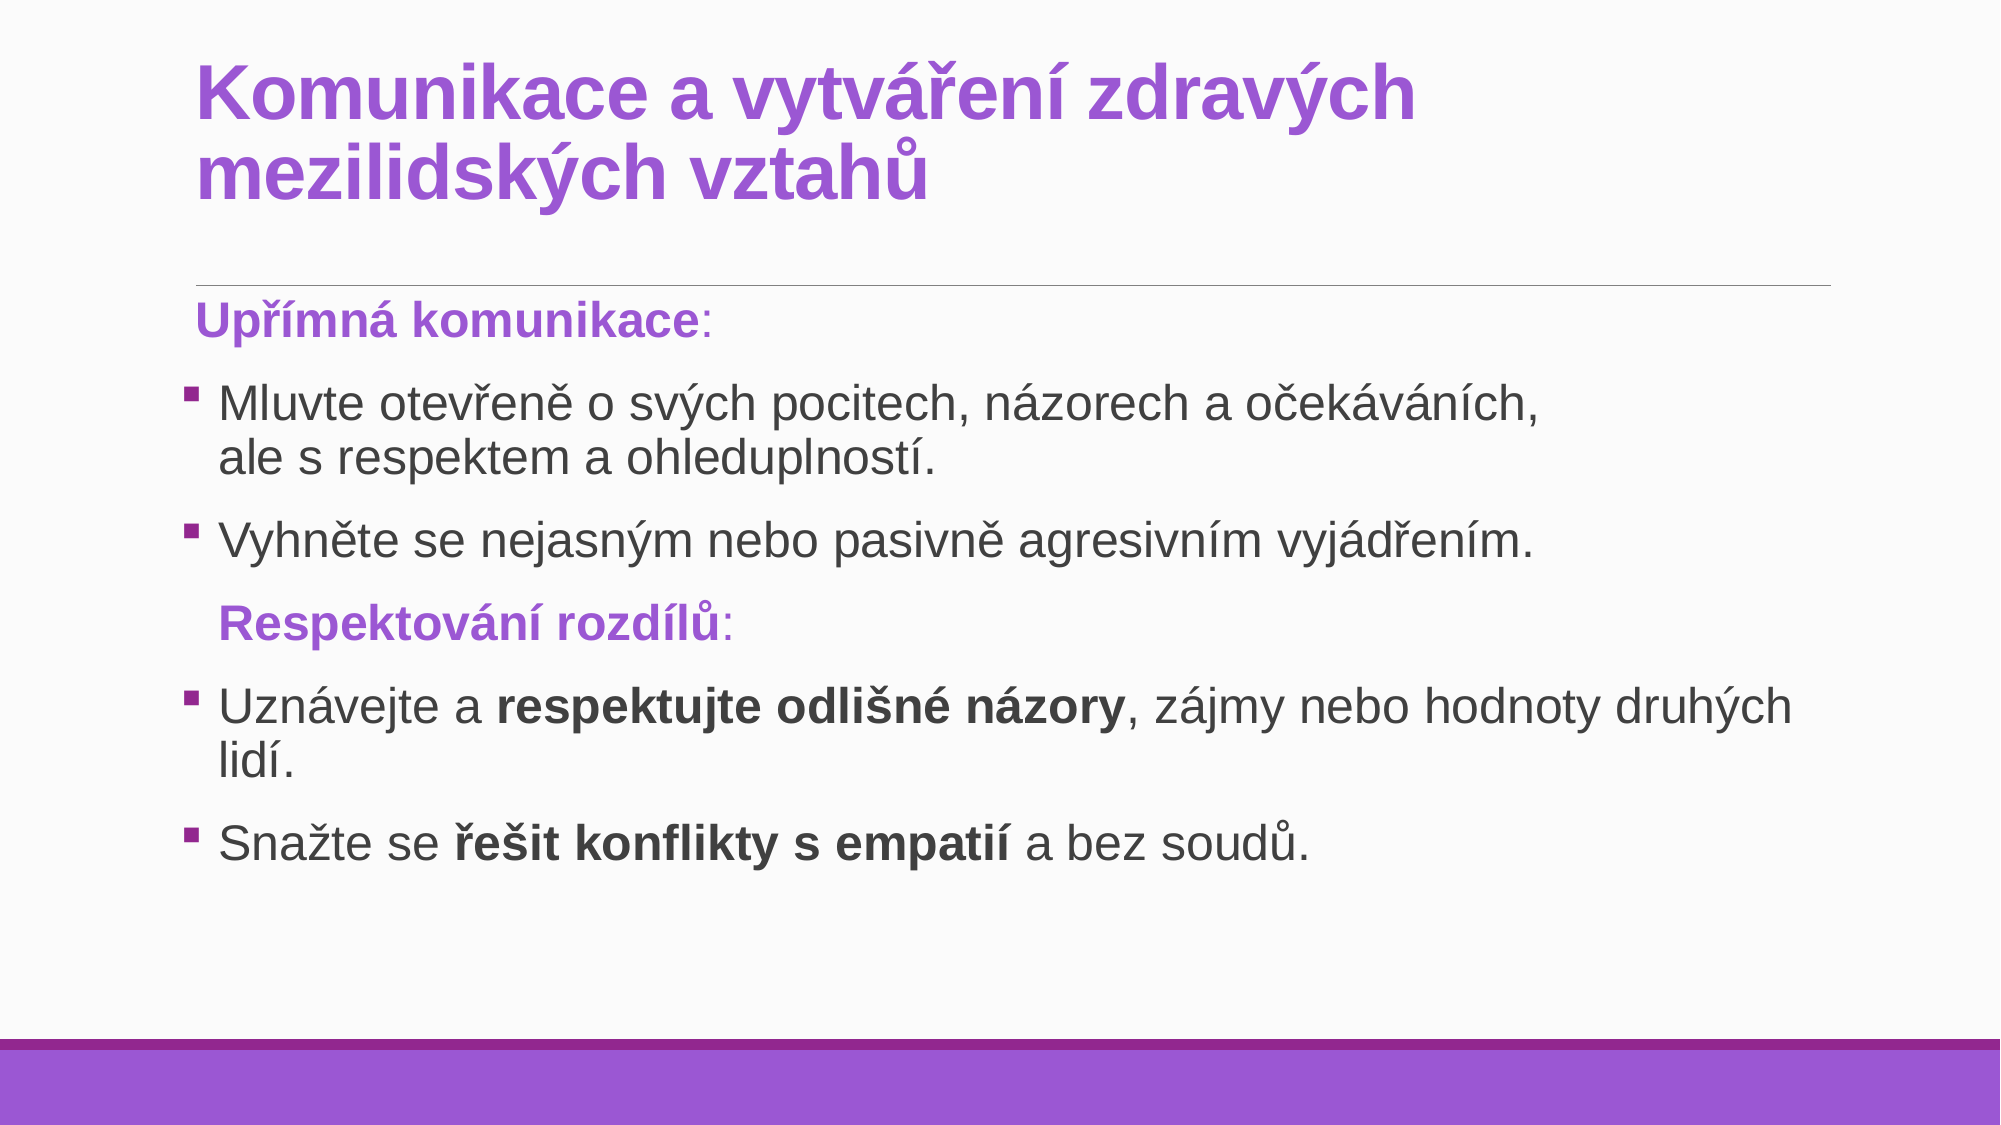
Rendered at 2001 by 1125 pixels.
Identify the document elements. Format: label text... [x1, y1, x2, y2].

list Upřímná komunikace: Mluvte otevřeně o svých pocitech, názorech a očekáváních, ale s respektem a ohleduplností. Vyhněte se nejasným nebo pasivně agresivním vyjádřením. Respektování rozdílů: Uznávejte a respektujte odlišné názory, zájmy nebo hodnoty druhých lidí. Snažte se řešit konflikty s empatií a bez soudů. [180, 286, 1830, 1029]
title Komunikace a vytváření zdravých mezilidských vztahů [180, 47, 1830, 223]
